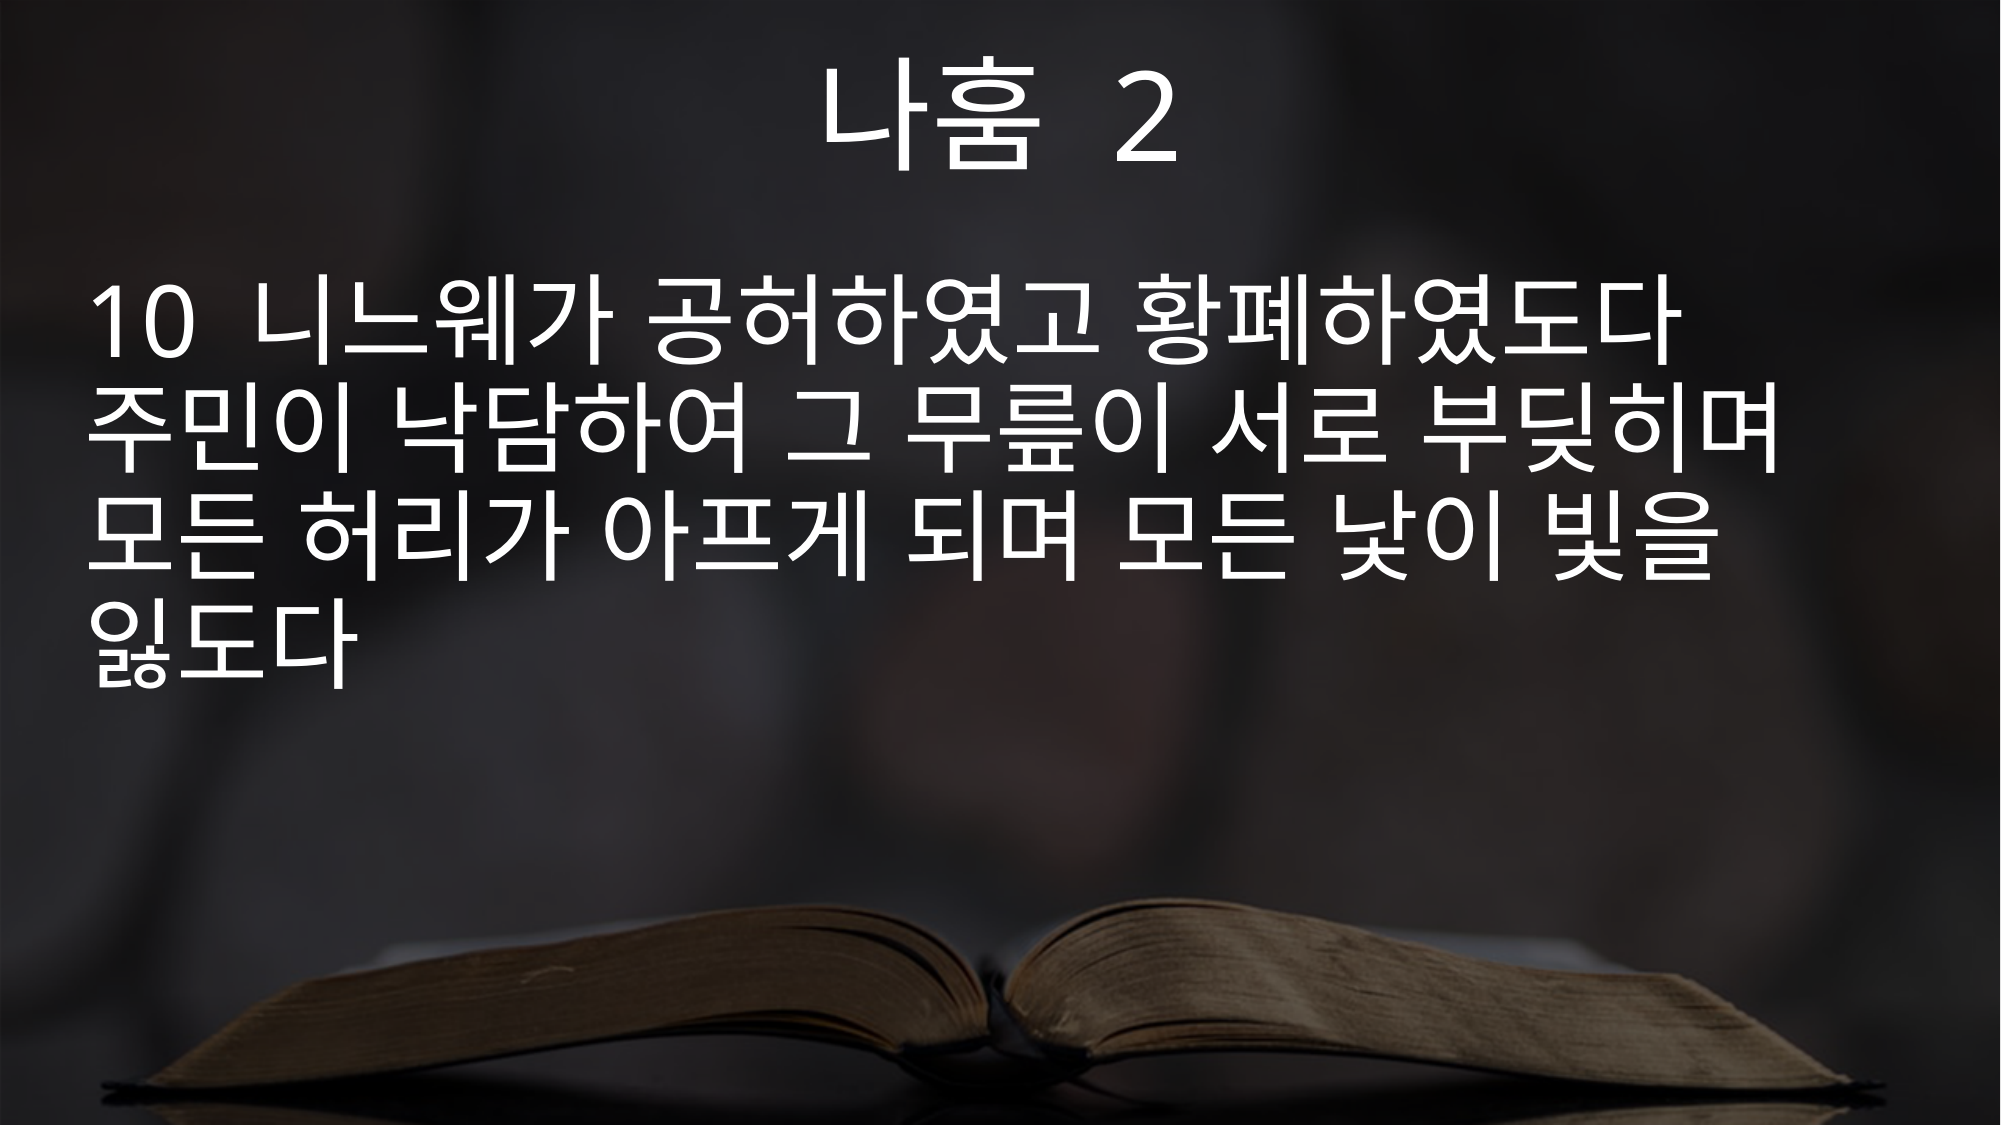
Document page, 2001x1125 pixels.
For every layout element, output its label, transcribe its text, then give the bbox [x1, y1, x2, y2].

list 10 니느웨가 공허하였고 황폐하였도다 주민이 낙담하여 그 무릎이 서로 부딪히며 모든 허리가 아프게 되며 모든 낯이 빛을 잃도다 [69, 263, 1953, 423]
picture [0, 0, 2001, 1125]
footer 나훔 2 [0, 32, 2000, 192]
